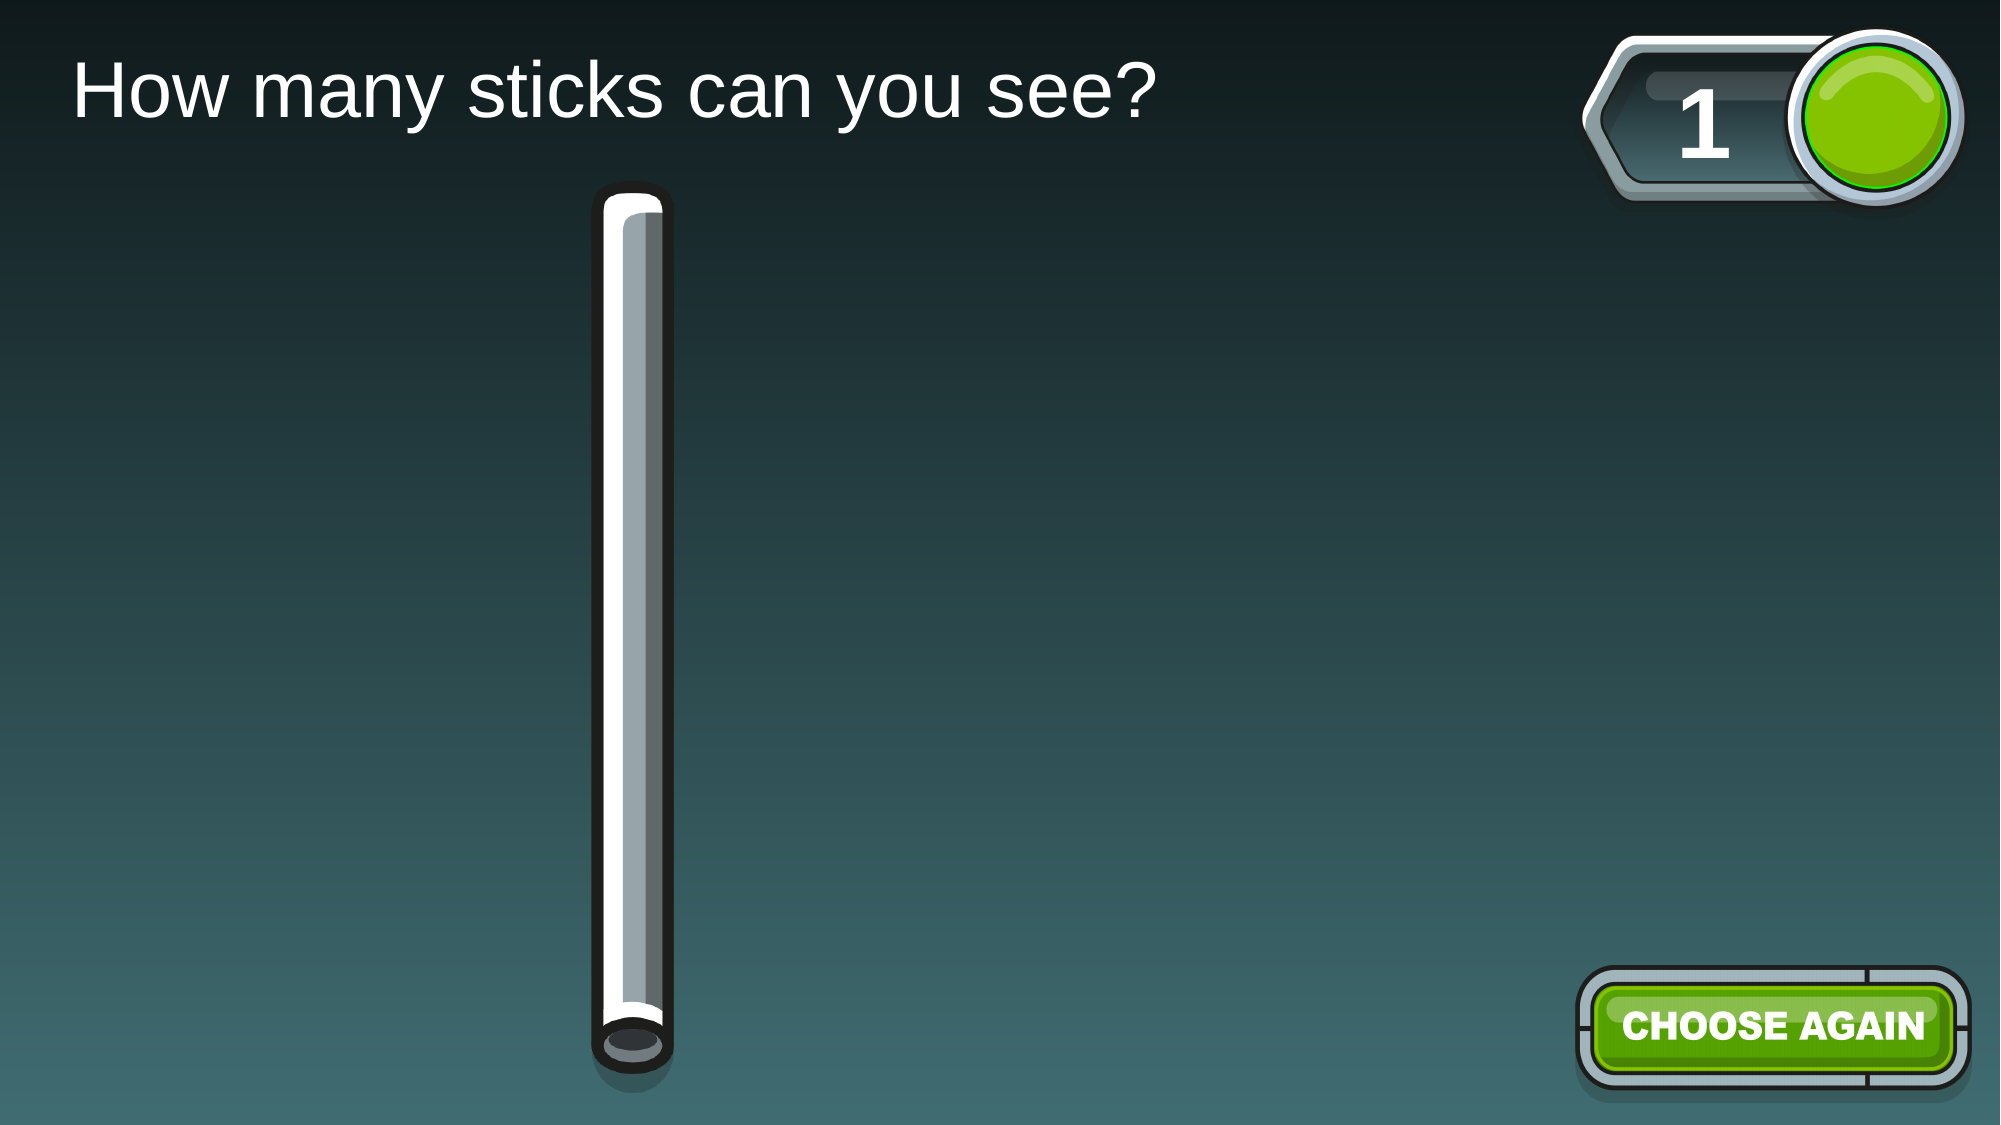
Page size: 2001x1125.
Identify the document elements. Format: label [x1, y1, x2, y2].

text_box [55, 30, 1252, 161]
picture [1575, 965, 1972, 1104]
picture [591, 181, 674, 1093]
picture [1575, 25, 1971, 221]
